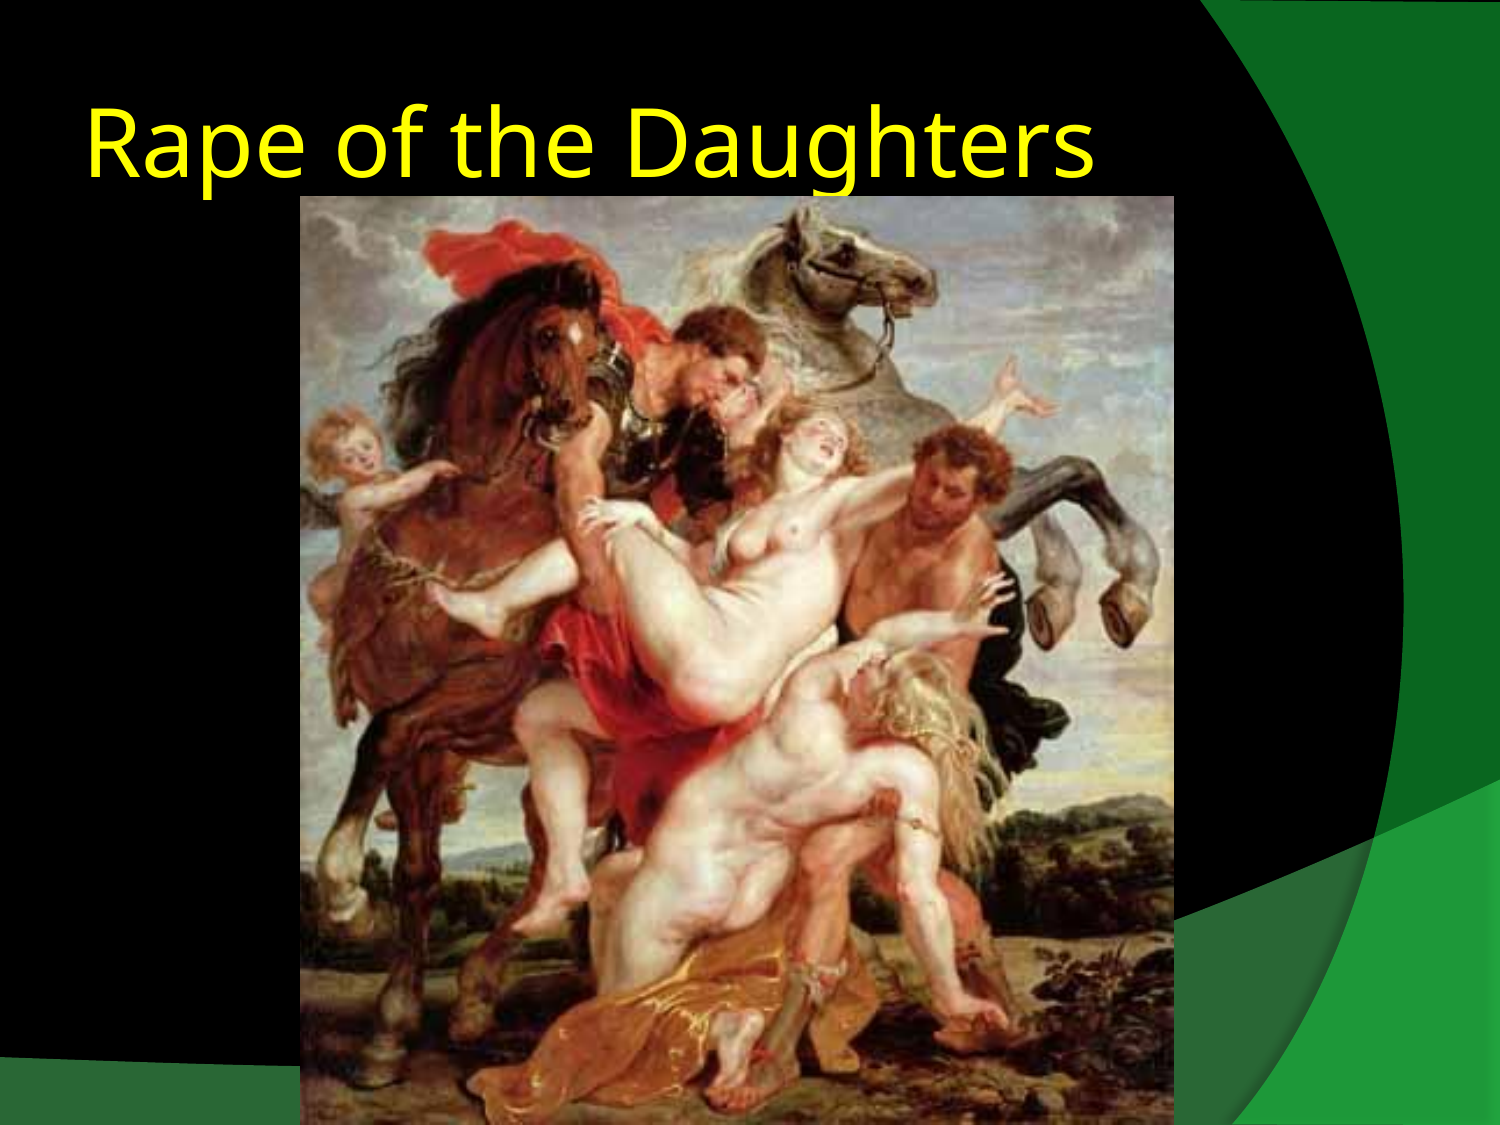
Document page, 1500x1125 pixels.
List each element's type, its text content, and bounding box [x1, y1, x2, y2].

picture [299, 195, 1174, 1125]
title Rape of the Daughters [75, 45, 1300, 233]
